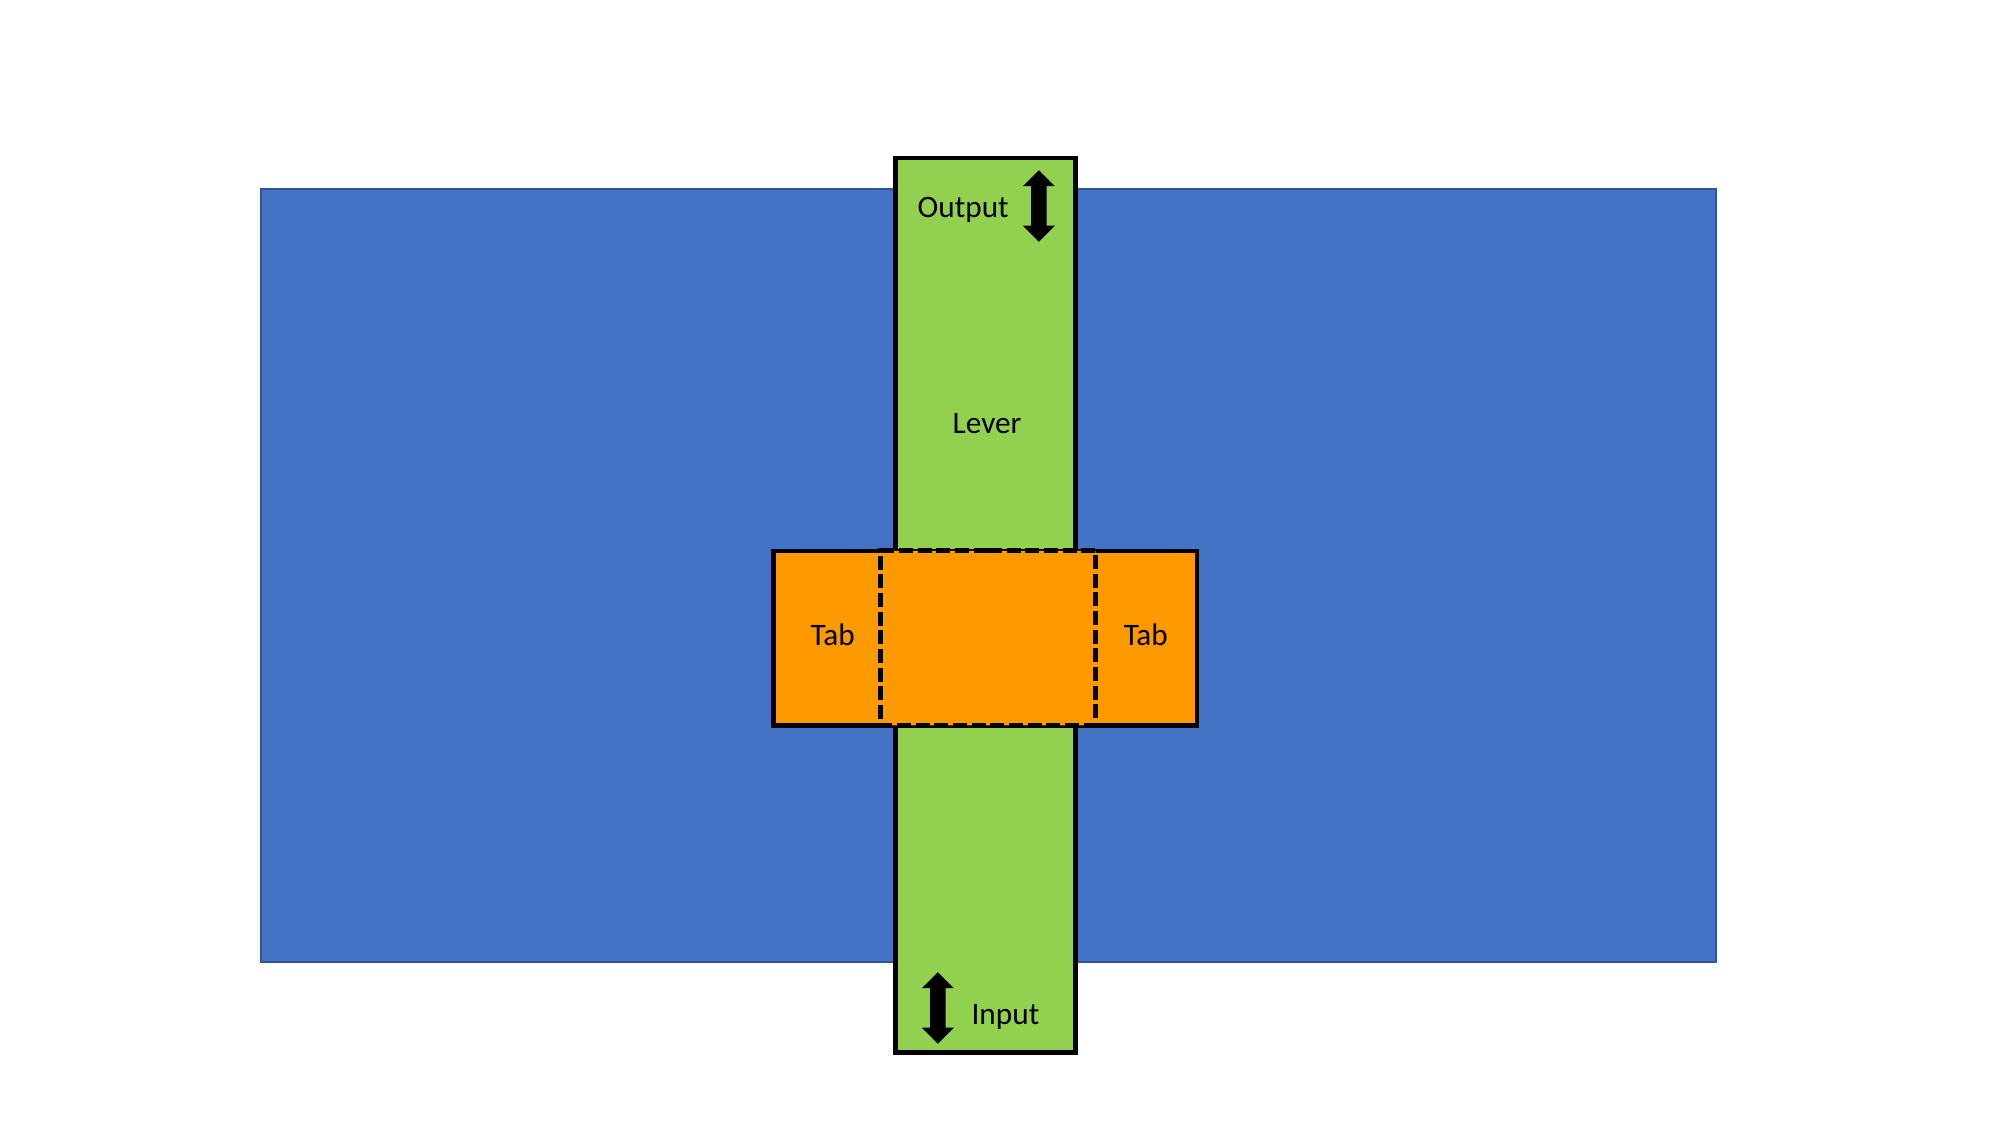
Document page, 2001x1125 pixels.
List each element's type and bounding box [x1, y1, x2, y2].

text_box [895, 726, 1079, 1053]
text_box [773, 550, 1198, 726]
text_box [260, 188, 893, 963]
text_box [895, 158, 1079, 550]
text_box [1079, 188, 1717, 963]
